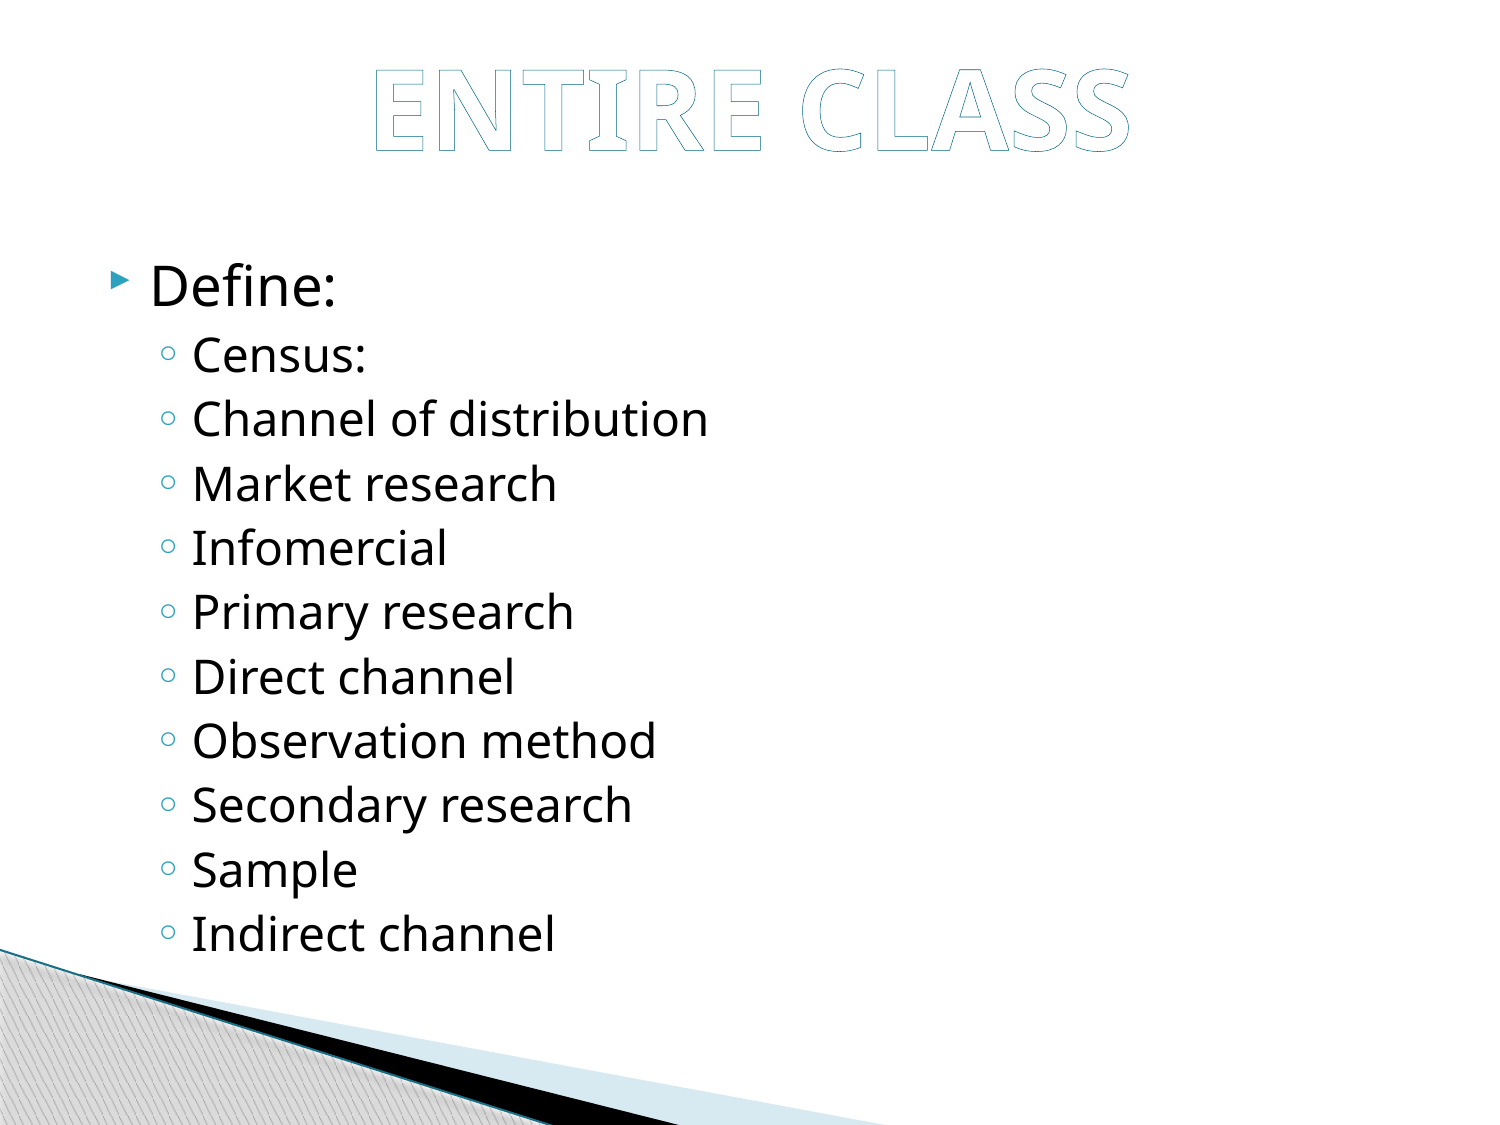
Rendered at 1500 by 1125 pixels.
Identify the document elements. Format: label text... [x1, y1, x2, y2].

list Define: Census: Channel of distribution Market research Infomercial Primary research Direct channel Observation method Secondary research Sample Indirect channel [75, 243, 1425, 986]
text_box ENTIRE CLASS [74, 30, 1425, 181]
